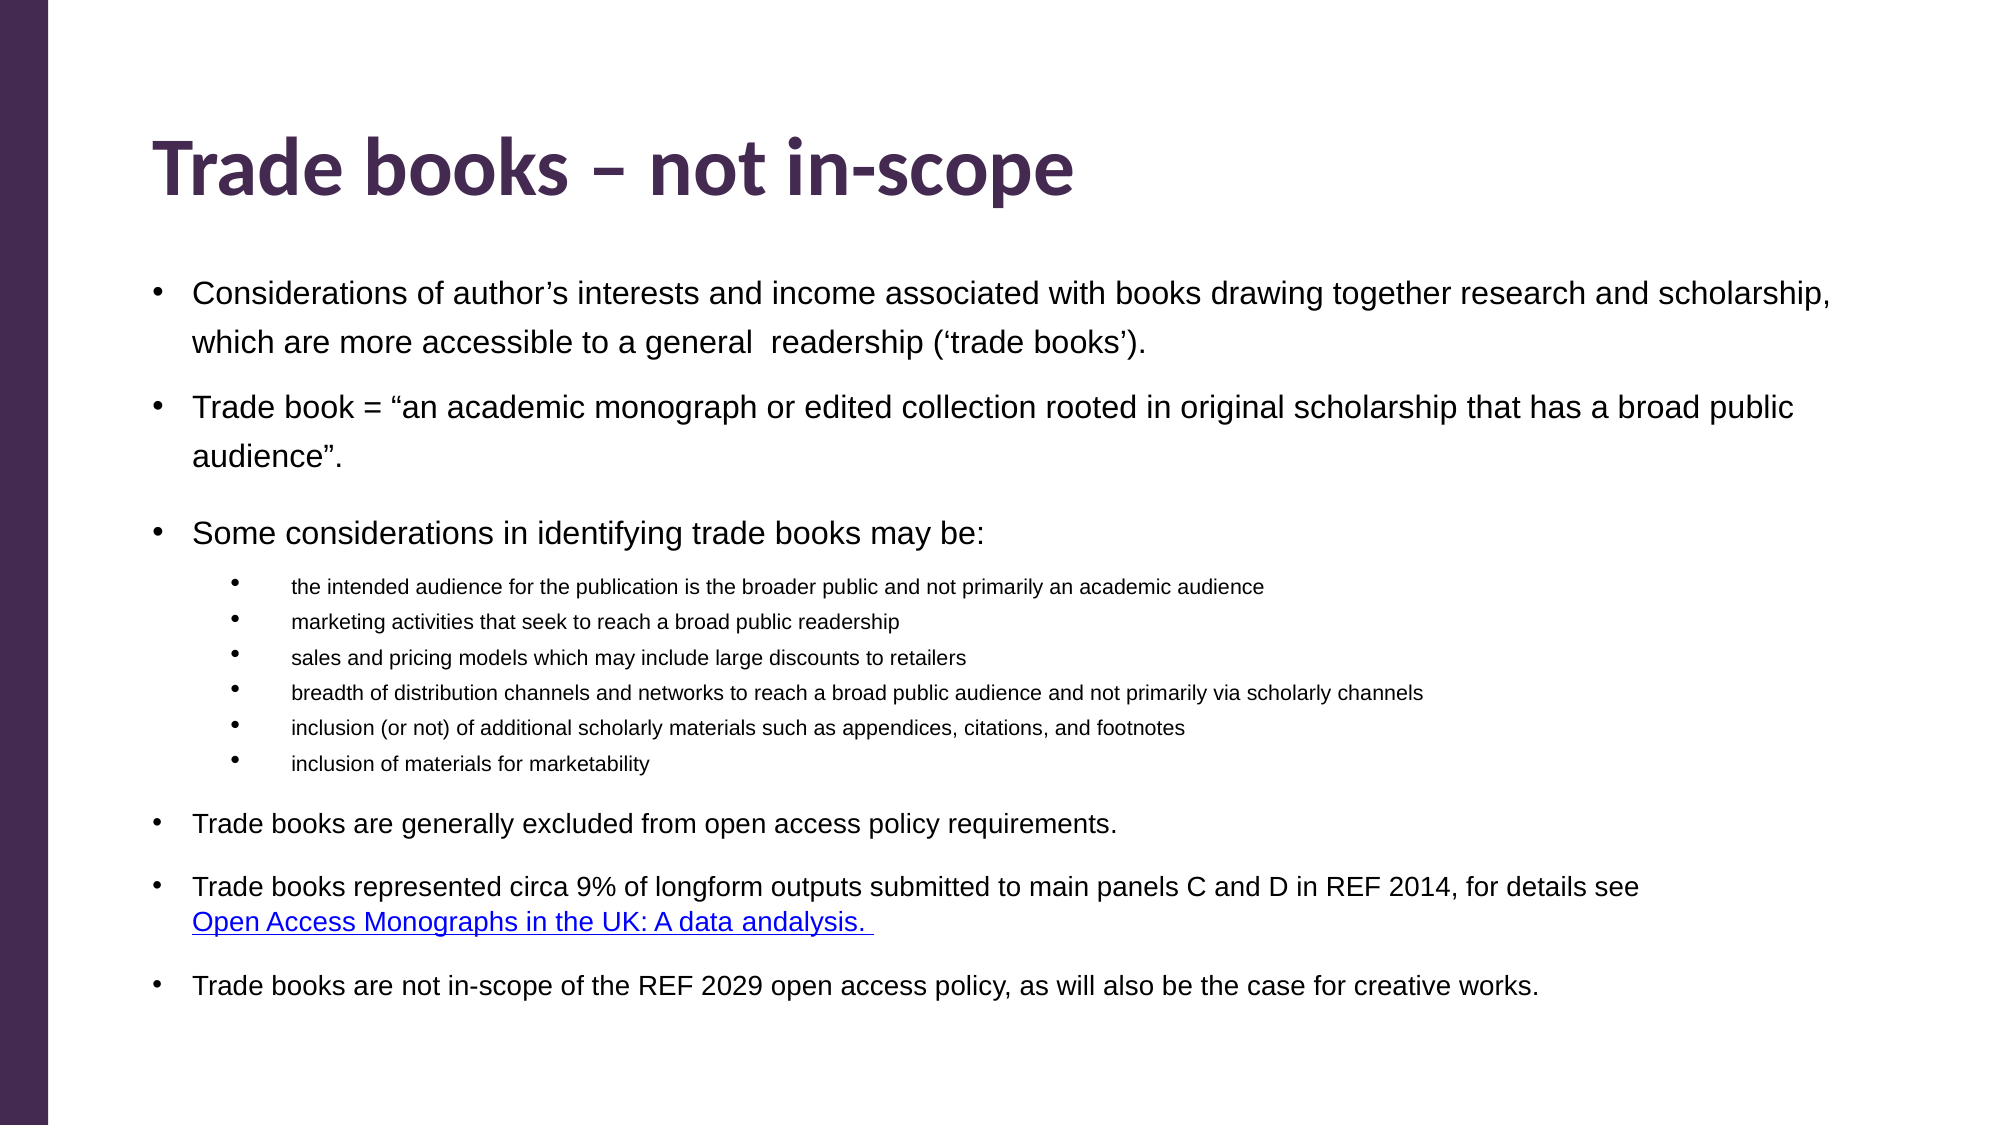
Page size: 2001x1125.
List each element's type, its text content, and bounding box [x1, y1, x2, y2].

list Considerations of author’s interests and income associated with books drawing together research and scholarship, which are more accessible to a general readership (‘trade books’). Trade book = “an academic monograph or edited collection rooted in original scholarship that has a broad public audience”. Some considerations in identifying trade books may be: the intended audience for the publication is the broader public and not primarily an academic audience marketing activities that seek to reach a broad public readership sales and pricing models which may include large discounts to retailers breadth of distribution channels and networks to reach a broad public audience and not primarily via scholarly channels inclusion (or not) of additional scholarly materials such as appendices, citations, and footnotes inclusion of materials for marketability Trade books are generally excluded from open access policy requirements. Trade books represented circa 9% of longform outputs submitted to main panels C and D in REF 2014, for details see Open Access Monographs in the UK: A data andalysis. Trade books are not in-scope of the REF 2029 open access policy, as will also be the case for creative works. [137, 254, 1863, 1014]
text_box [0, 0, 49, 1125]
title Trade books – not in-scope [137, 59, 1863, 254]
